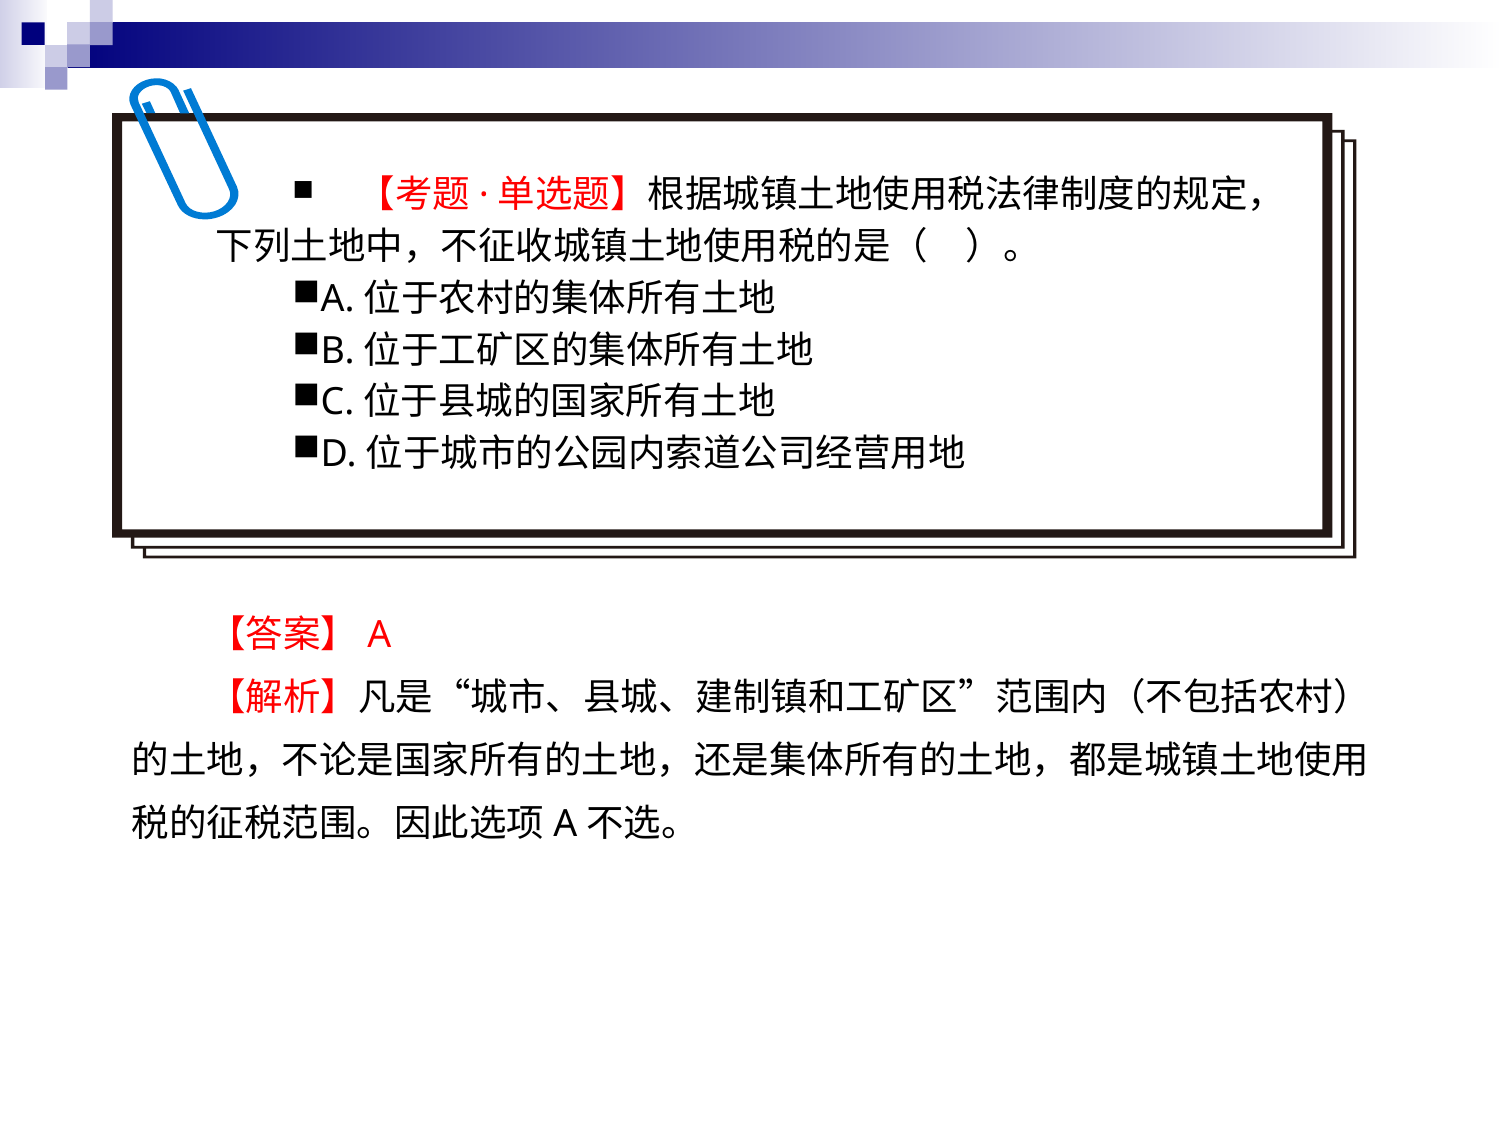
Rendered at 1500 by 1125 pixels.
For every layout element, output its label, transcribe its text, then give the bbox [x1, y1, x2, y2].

text_box 【答案】A 【解析】凡是“城市、县城、建制镇和工矿区”范围内（不包括农村）的土地，不论是国家所有的土地，还是集体所有的土地，都是城镇土地使用税的征税范围。因此选项A不选。 [117, 584, 1388, 915]
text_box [111, 78, 1359, 559]
